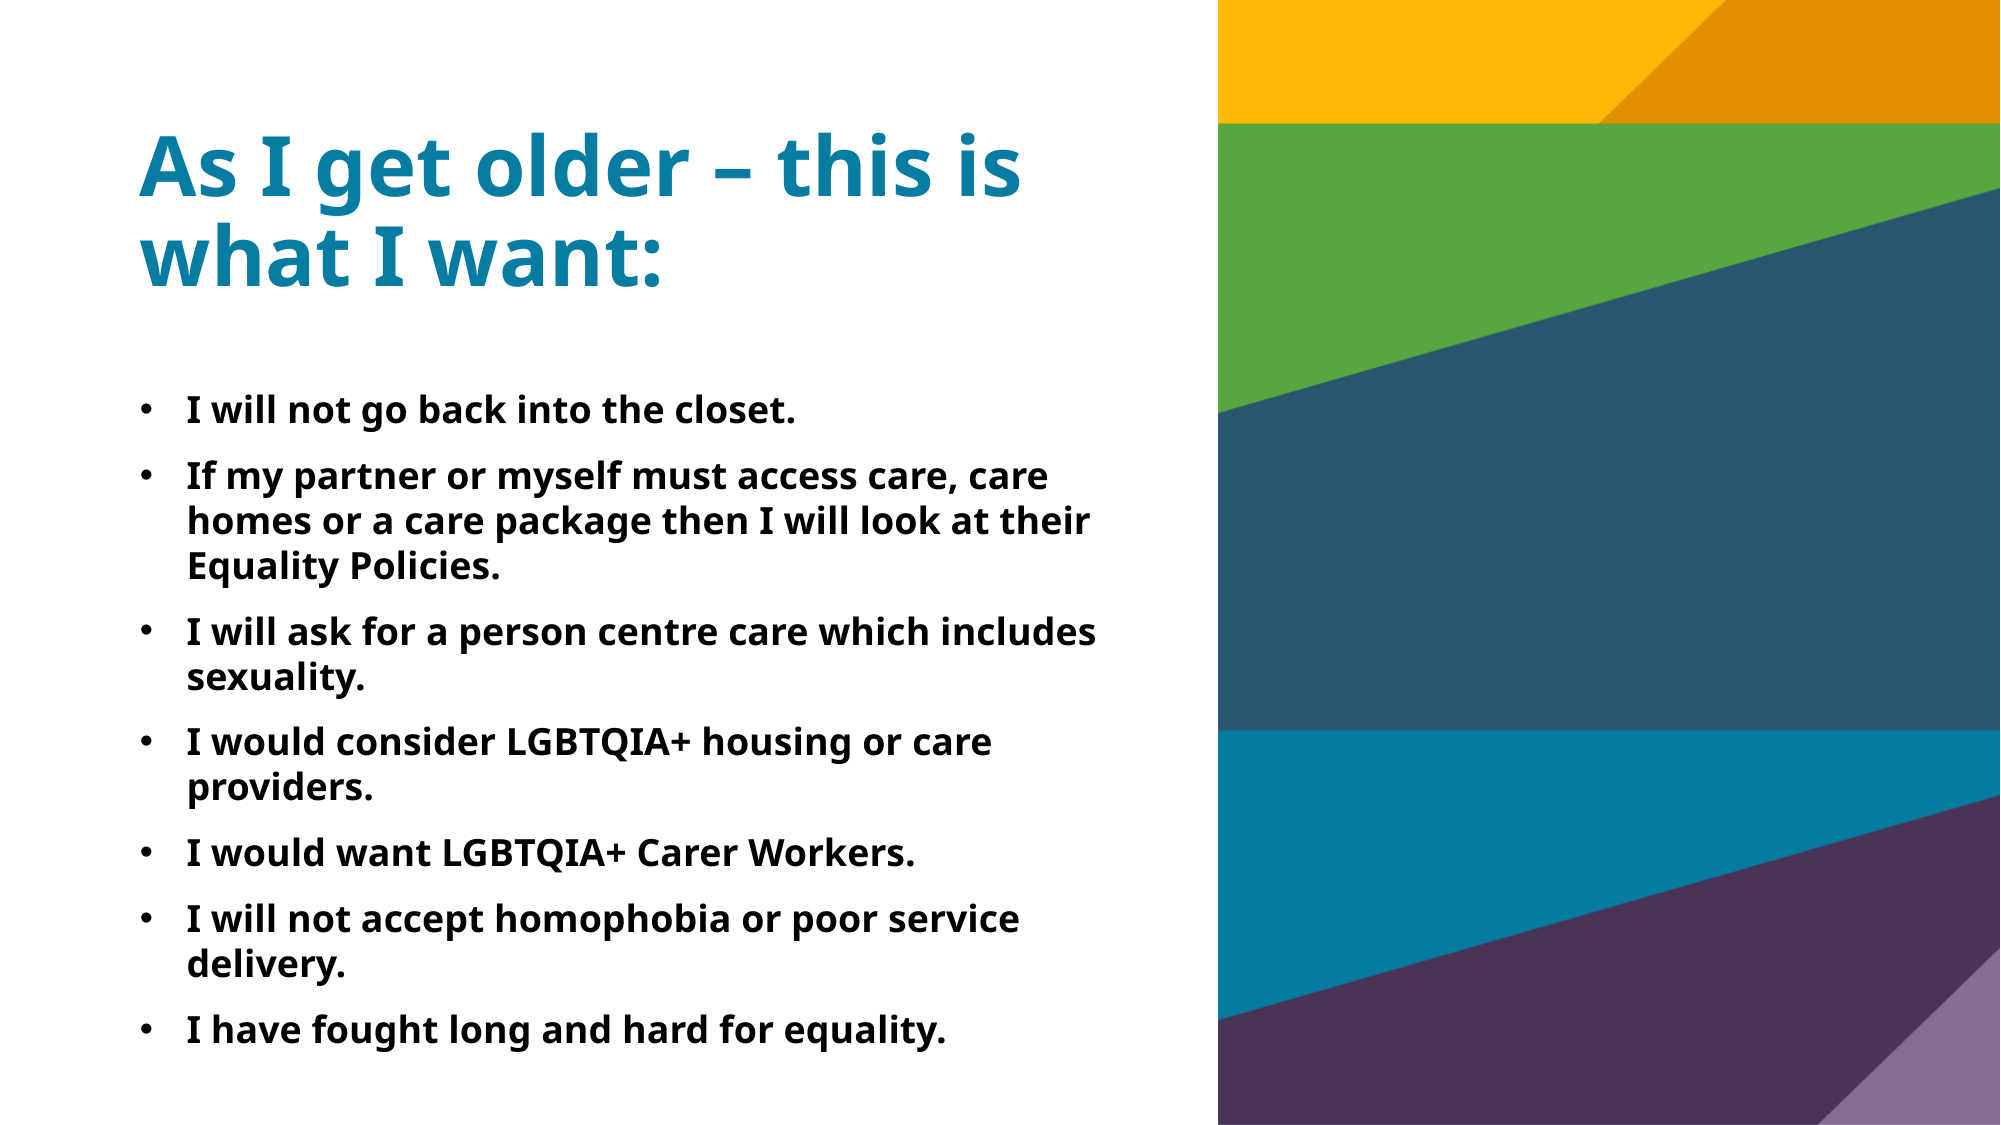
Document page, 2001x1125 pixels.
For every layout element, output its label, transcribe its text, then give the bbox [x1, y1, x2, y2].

list I will not go back into the closet. If my partner or myself must access care, care homes or a care package then I will look at their Equality Policies. I will ask for a person centre care which includes sexuality. I would consider LGBTQIA+ housing or care providers. I would want LGBTQIA+ Carer Workers. I will not accept homophobia or poor service delivery. I have fought long and hard for equality. [125, 312, 1188, 850]
picture [1218, 0, 2000, 730]
title As I get older – this is what I want: [125, 117, 1188, 312]
picture [1218, 796, 2000, 1125]
